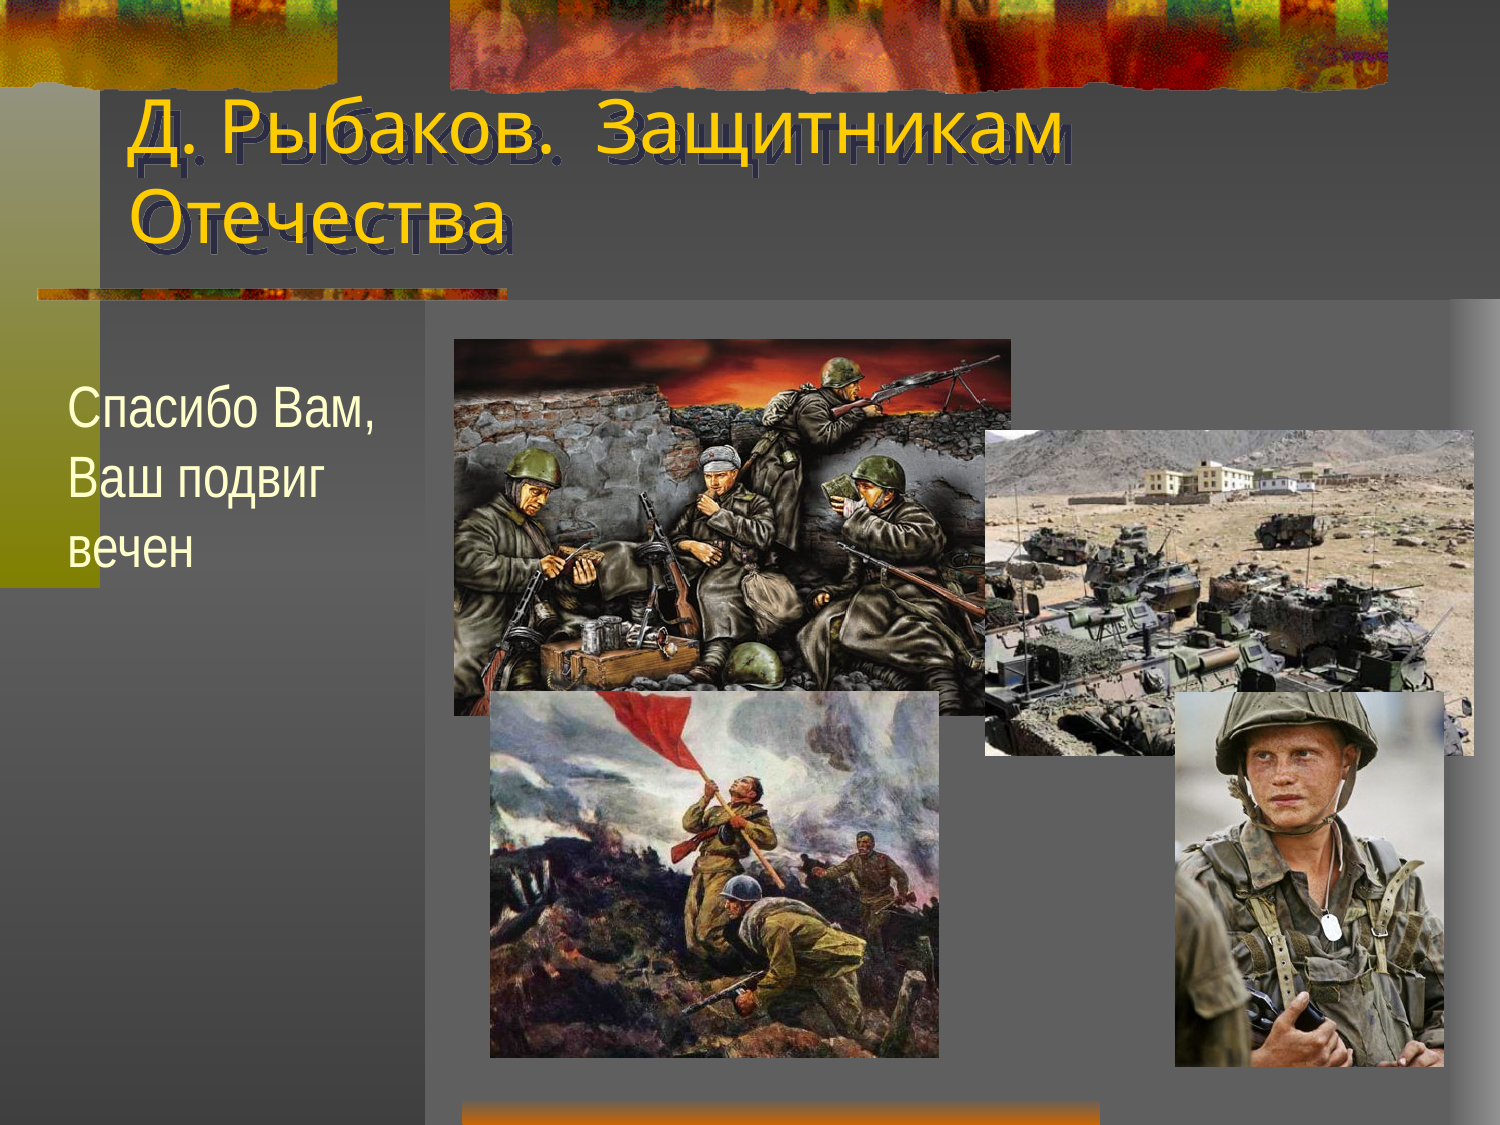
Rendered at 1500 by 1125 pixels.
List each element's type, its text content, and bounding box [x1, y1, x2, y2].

text_box Спасибо Вам, Ваш подвиг вечен [53, 361, 449, 587]
picture [454, 339, 1475, 1067]
title Д. Рыбаков. Защитникам Отечества [112, 75, 1388, 263]
picture [0, 0, 338, 94]
picture [37, 287, 507, 304]
picture [450, 0, 1388, 75]
